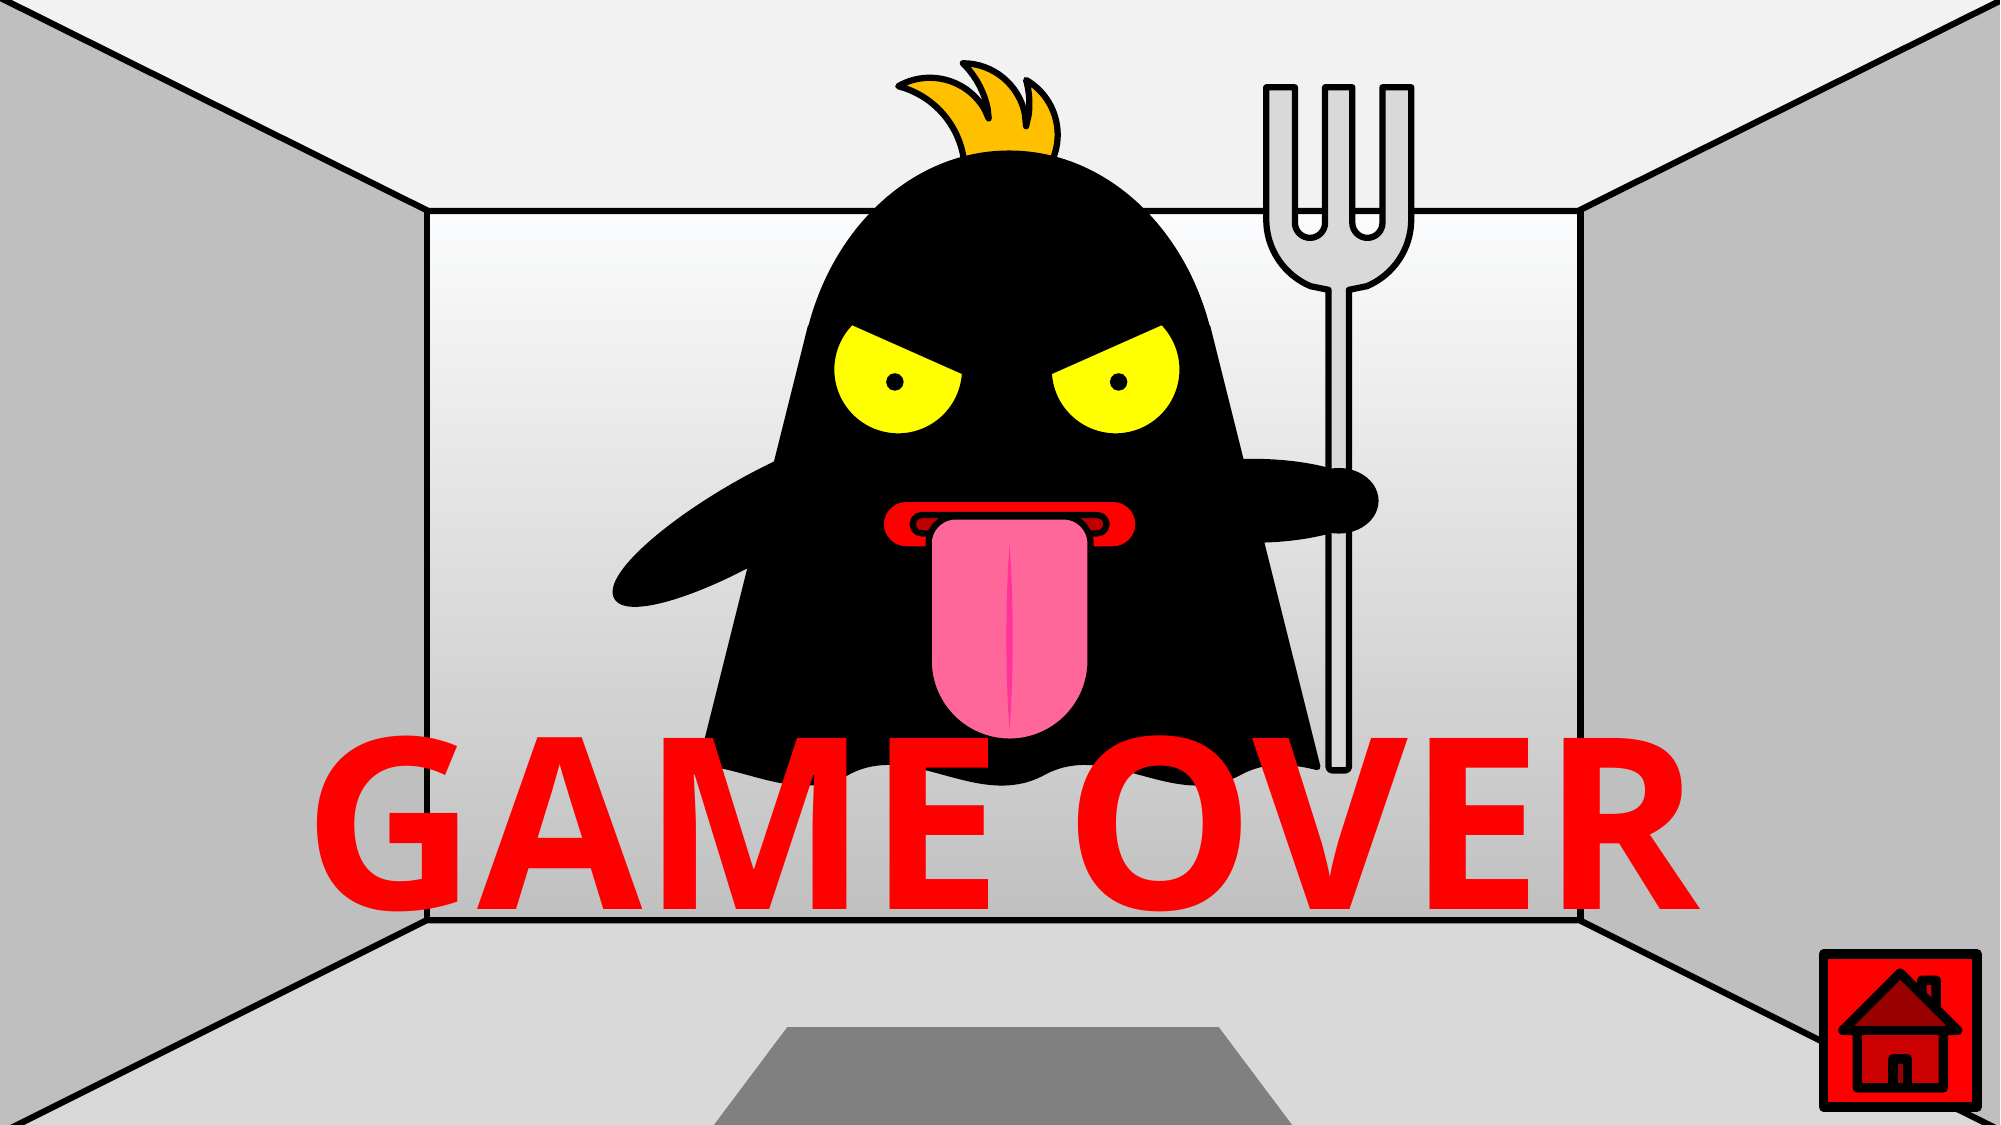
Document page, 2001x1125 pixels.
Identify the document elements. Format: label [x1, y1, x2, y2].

text_box [0, 0, 2000, 1125]
text_box [595, 62, 1412, 783]
